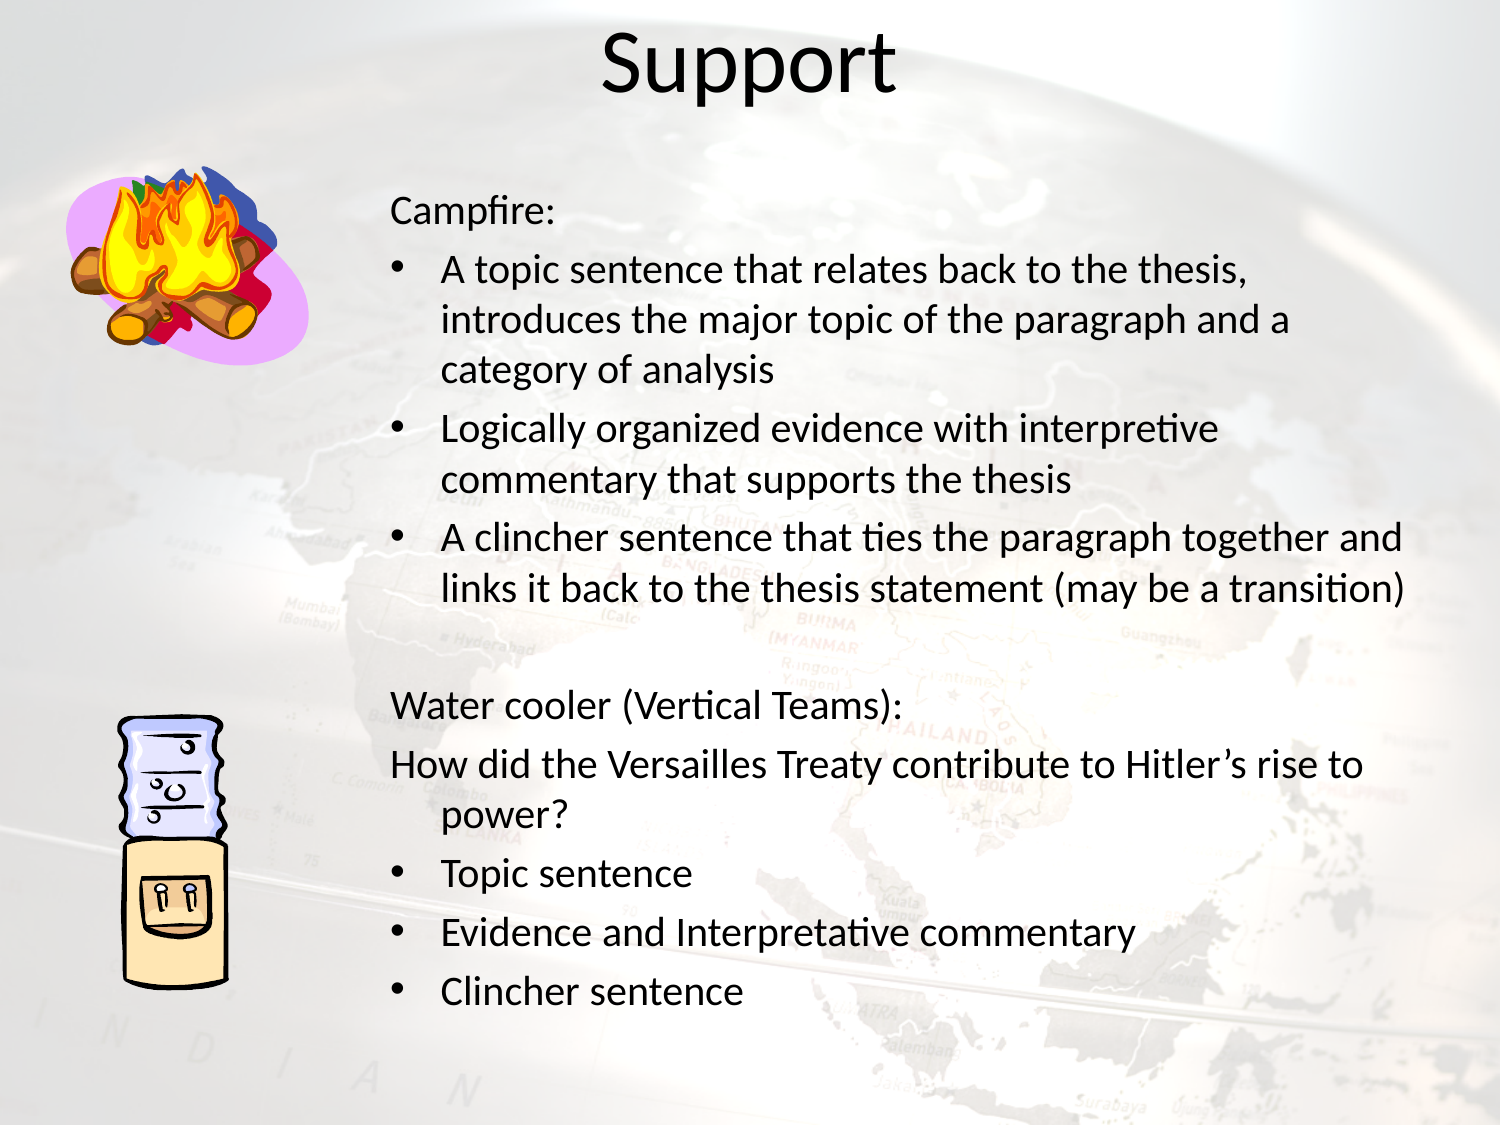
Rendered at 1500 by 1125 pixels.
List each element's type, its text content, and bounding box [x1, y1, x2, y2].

picture [62, 162, 313, 370]
picture [112, 712, 234, 996]
title Support [75, 0, 1425, 150]
list Campfire: A topic sentence that relates back to the thesis, introduces the major topic of the paragraph and a category of analysis Logically organized evidence with interpretive commentary that supports the thesis A clincher sentence that ties the paragraph together and links it back to the thesis statement (may be a transition) Water cooler (Vertical Teams): How did the Versailles Treaty contribute to Hitler’s rise to power? Topic sentence Evidence and Interpretative commentary Clincher sentence [375, 174, 1425, 1075]
